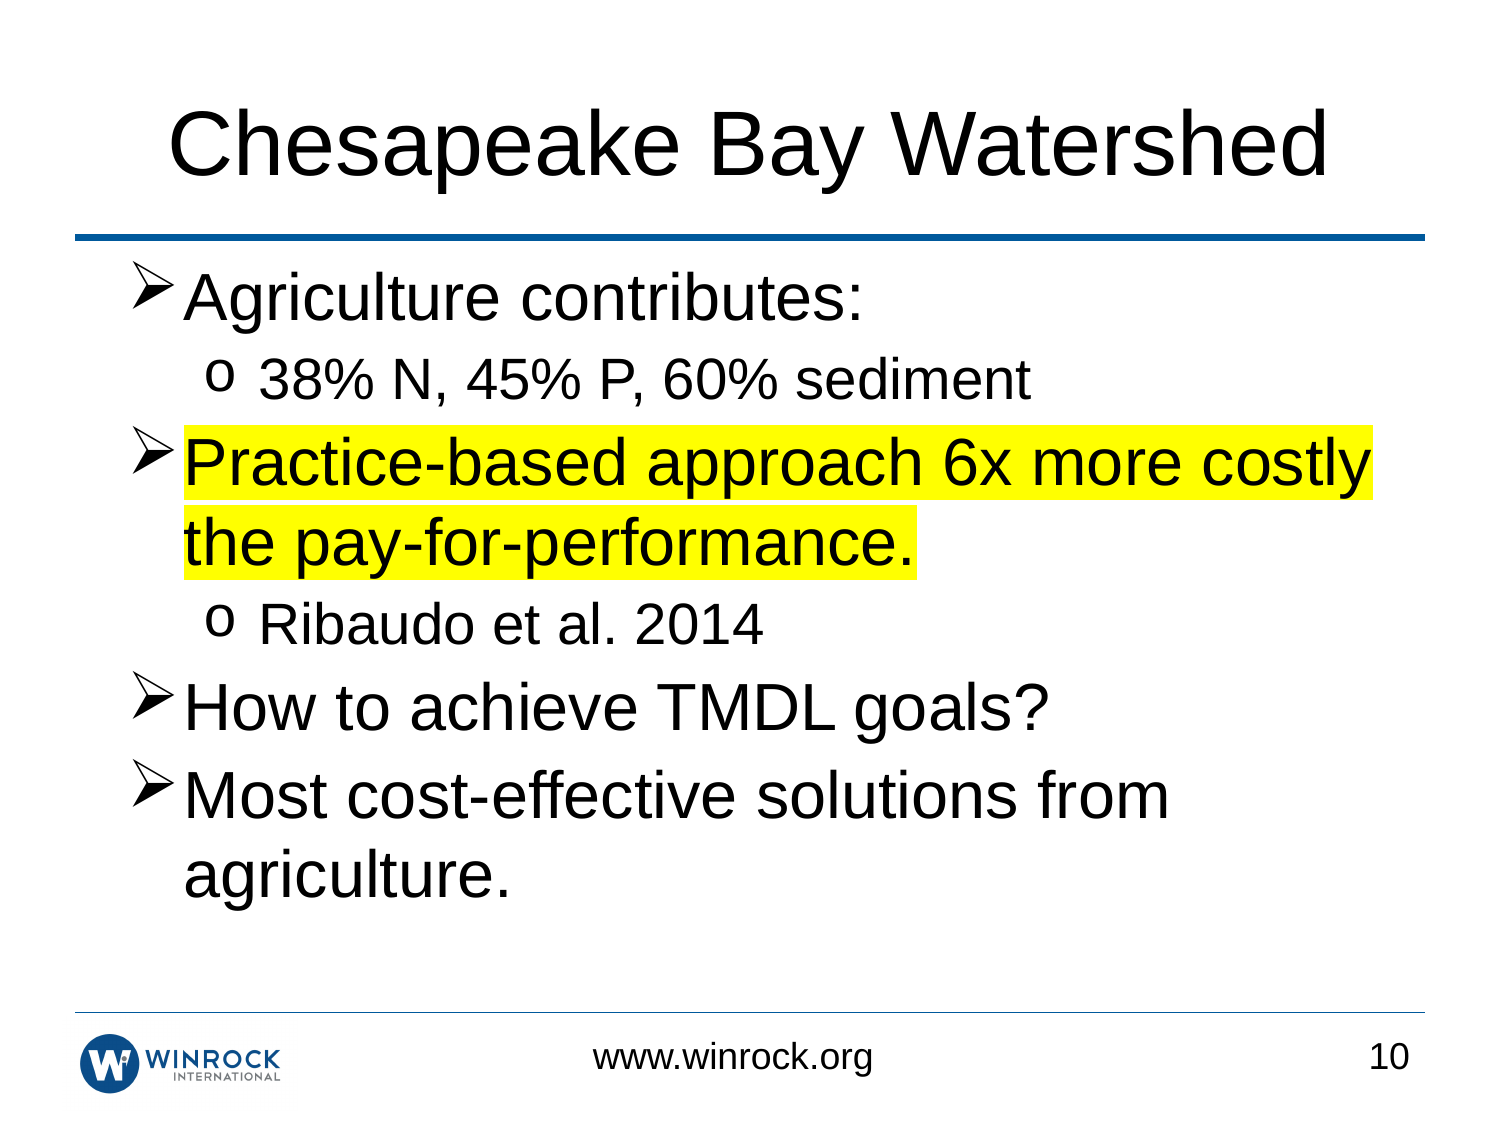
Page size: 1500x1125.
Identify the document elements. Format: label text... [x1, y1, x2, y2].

footer www.winrock.org [577, 1024, 1053, 1103]
list Agriculture contributes: 38% N, 45% P, 60% sediment Practice-based approach 6x more costly the pay-for-performance. Ribaudo et al. 2014 How to achieve TMDL goals? Most cost-effective solutions from agriculture. [93, 246, 1407, 972]
slide_number 10 [1074, 1024, 1425, 1103]
picture [62, 1016, 298, 1111]
title Chesapeake Bay Watershed [75, 45, 1425, 233]
